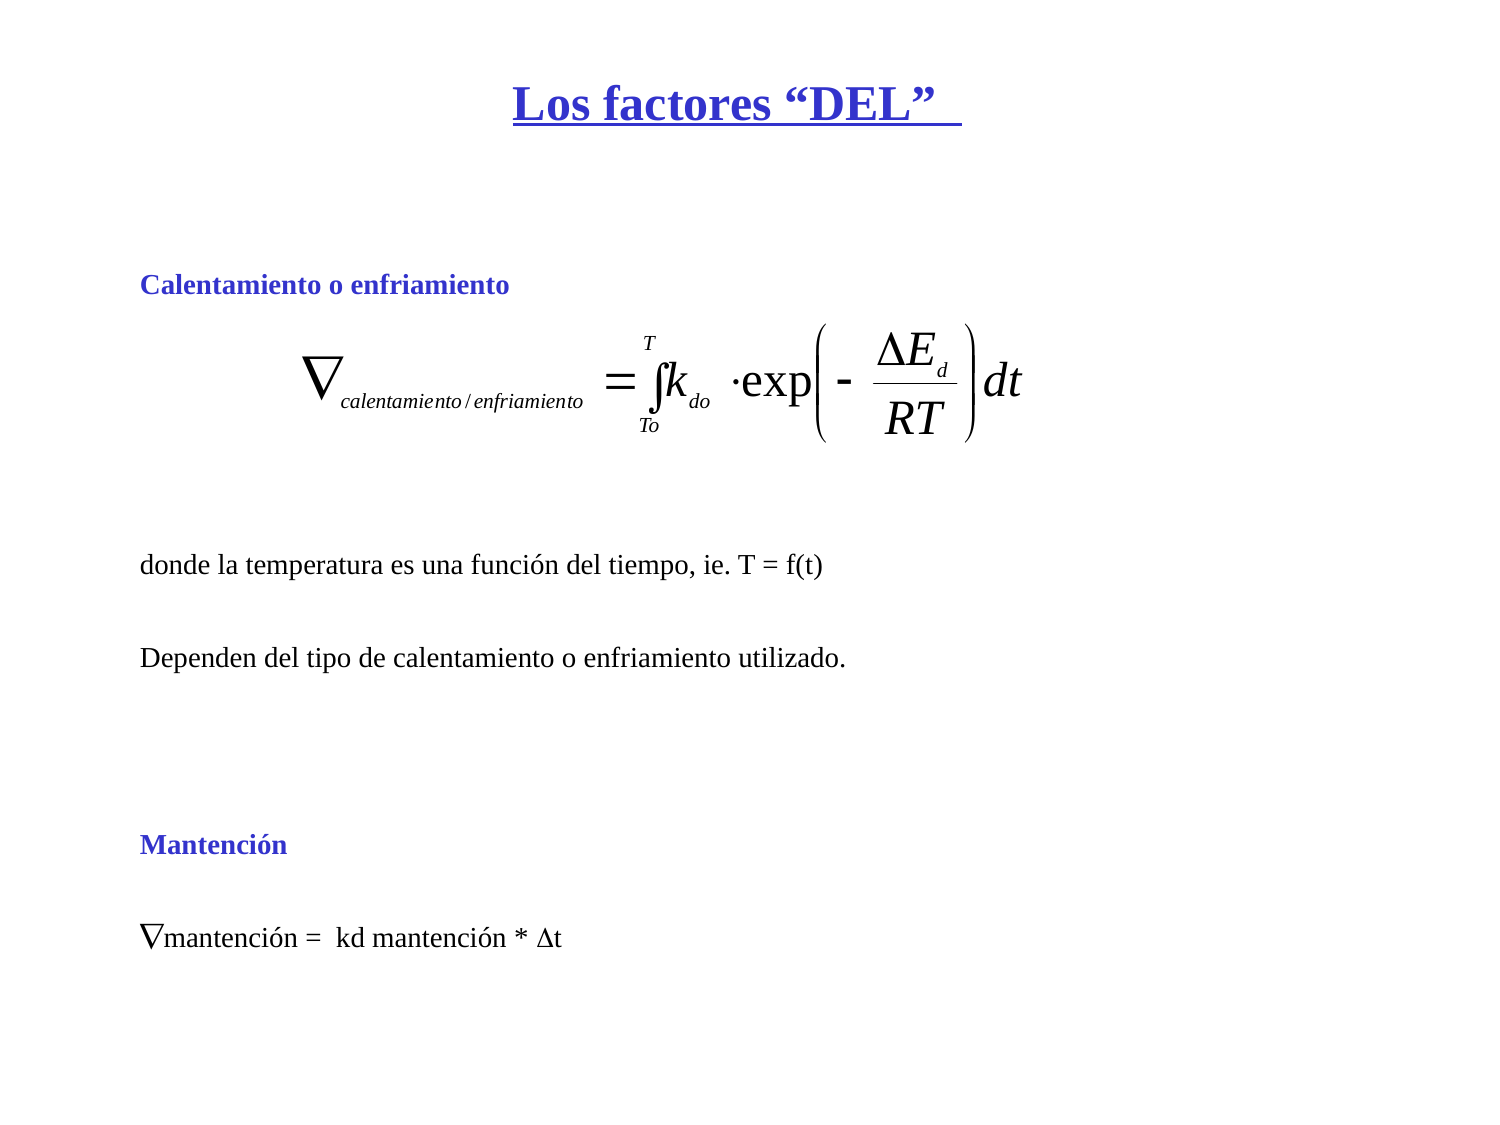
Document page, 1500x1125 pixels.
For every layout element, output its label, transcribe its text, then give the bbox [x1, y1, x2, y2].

list Los factores “DEL” [99, 62, 1376, 726]
text_box Calentamiento o enfriamiento donde la temperatura es una función del tiempo, ie. T = f(t) Dependen del tipo de calentamiento o enfriamiento utilizado. Mantención mantención = kd mantención * Dt [124, 224, 1388, 961]
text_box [298, 315, 1032, 452]
